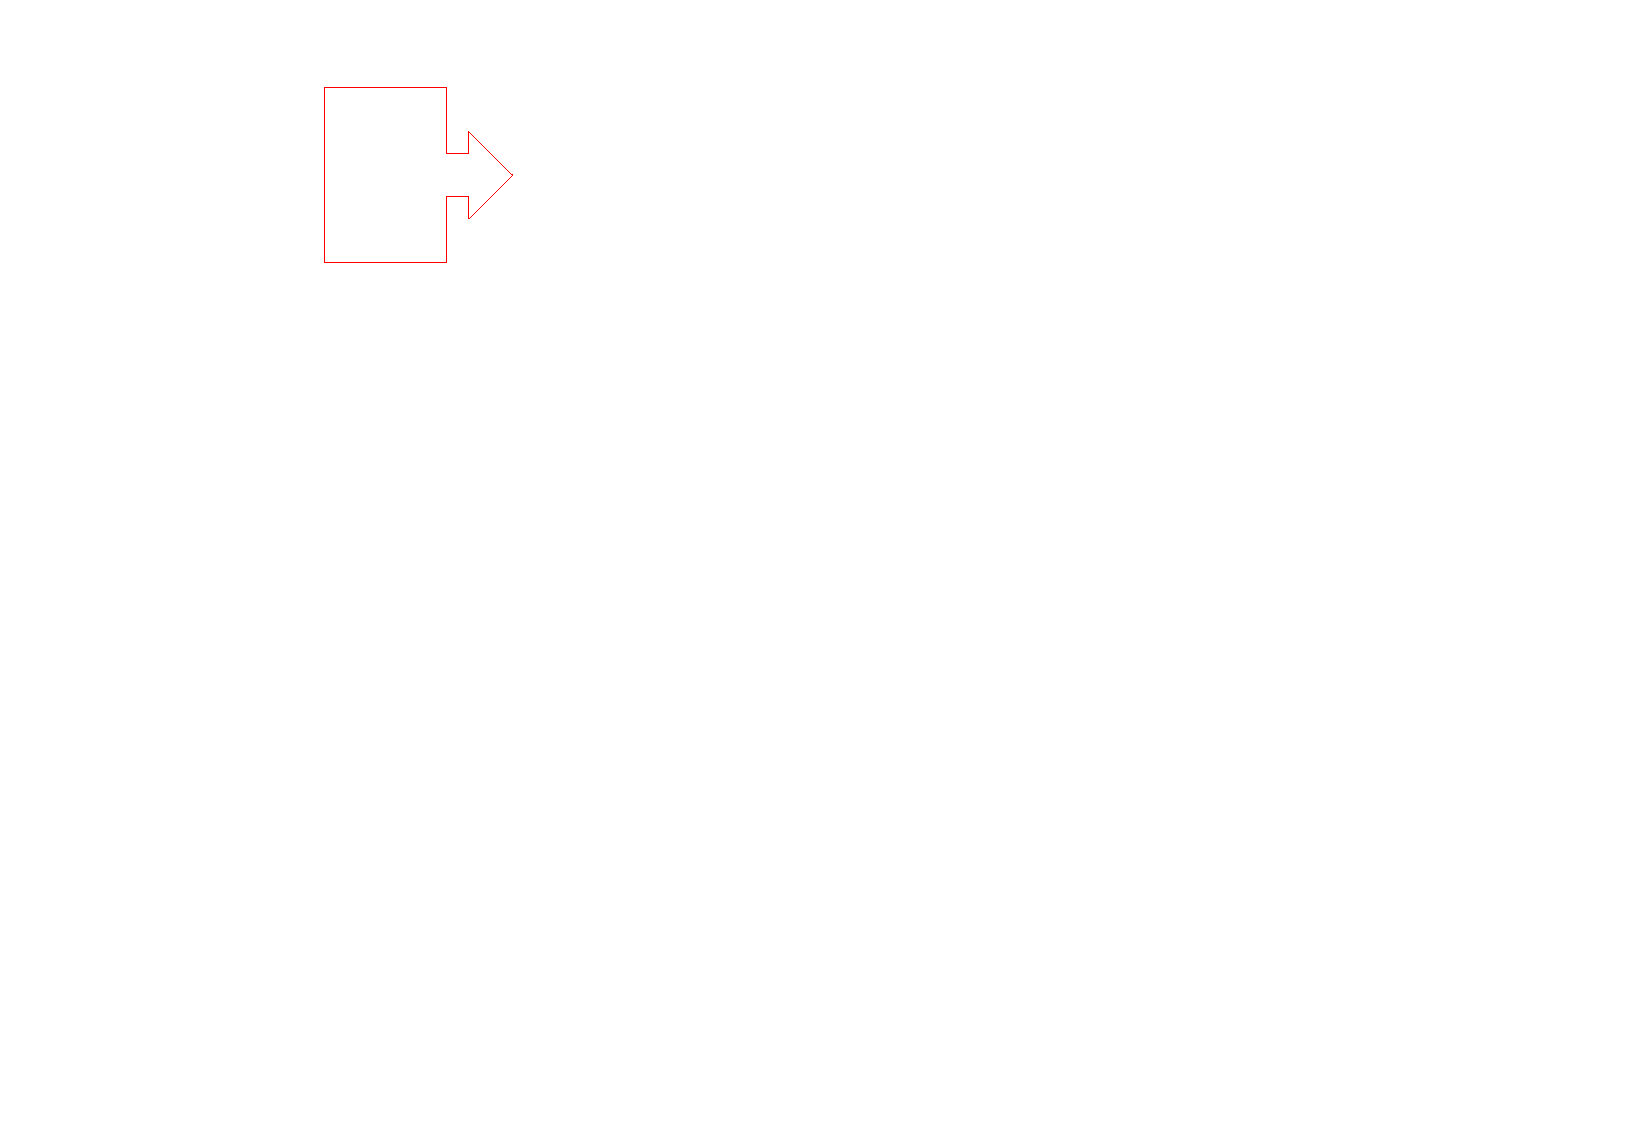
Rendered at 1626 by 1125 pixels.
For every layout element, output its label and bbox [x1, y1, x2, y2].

text_box [324, 87, 513, 263]
